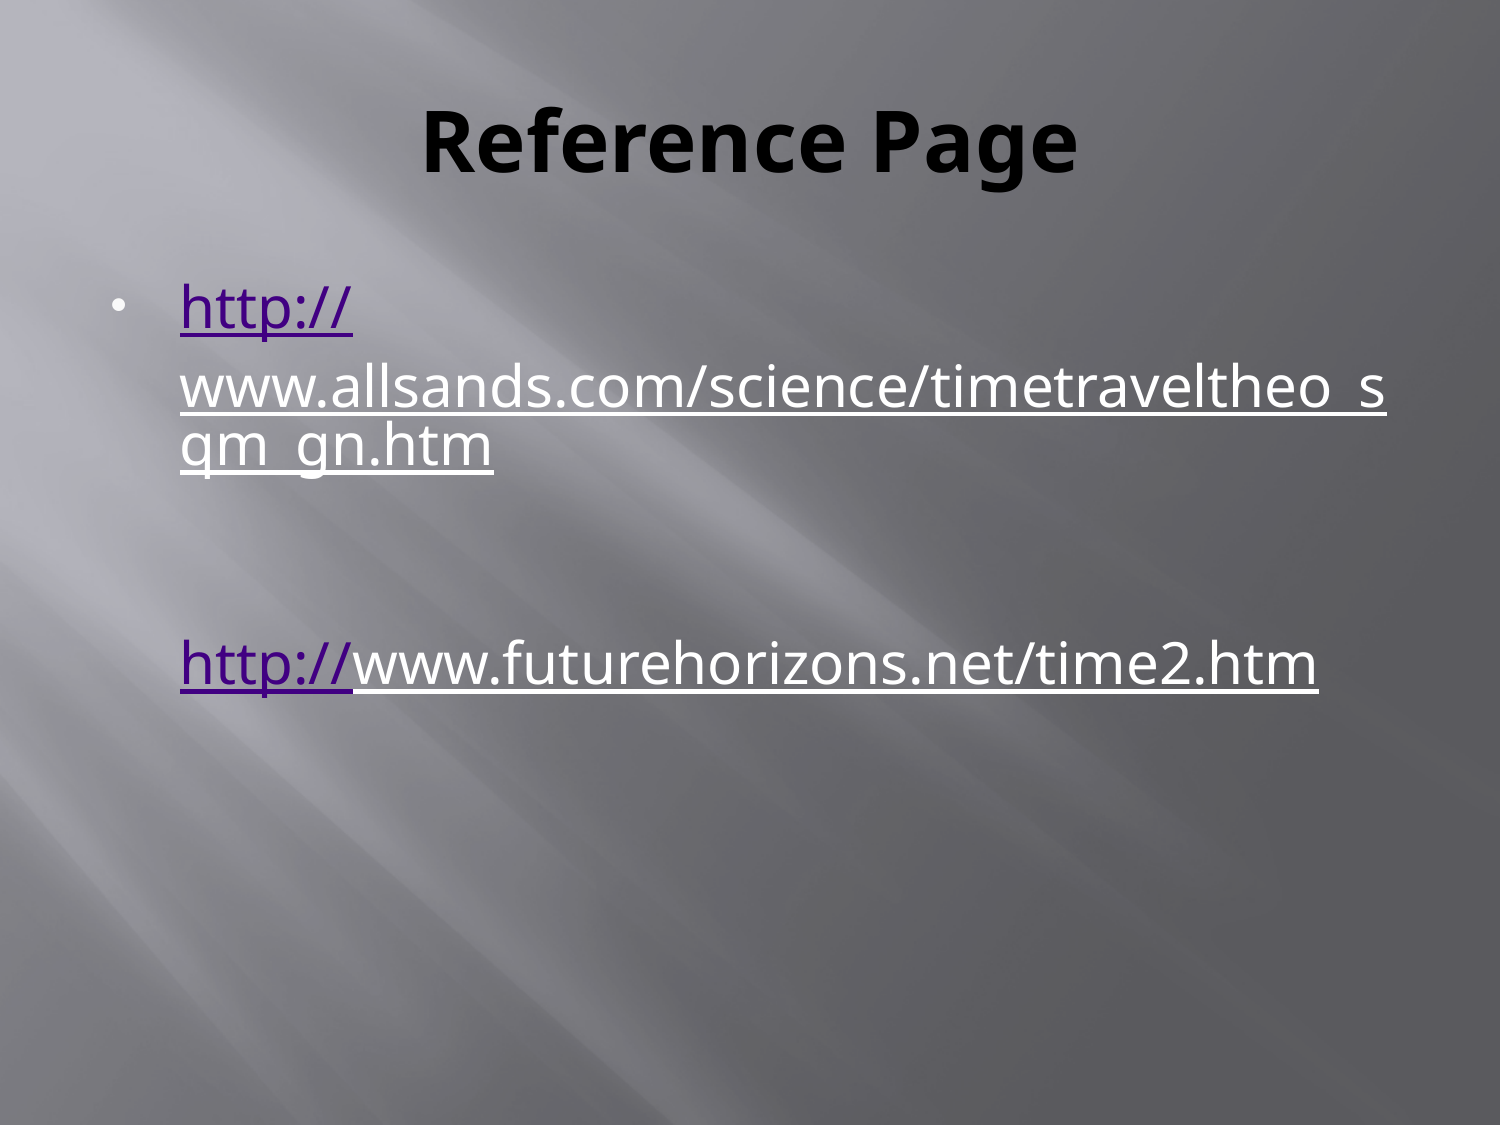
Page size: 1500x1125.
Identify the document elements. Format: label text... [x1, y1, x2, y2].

list http://www.allsands.com/science/timetraveltheo_sqm_gn.htm http://www.futurehorizons.net/time2.htm [75, 262, 1425, 1035]
title Reference Page [75, 45, 1425, 233]
